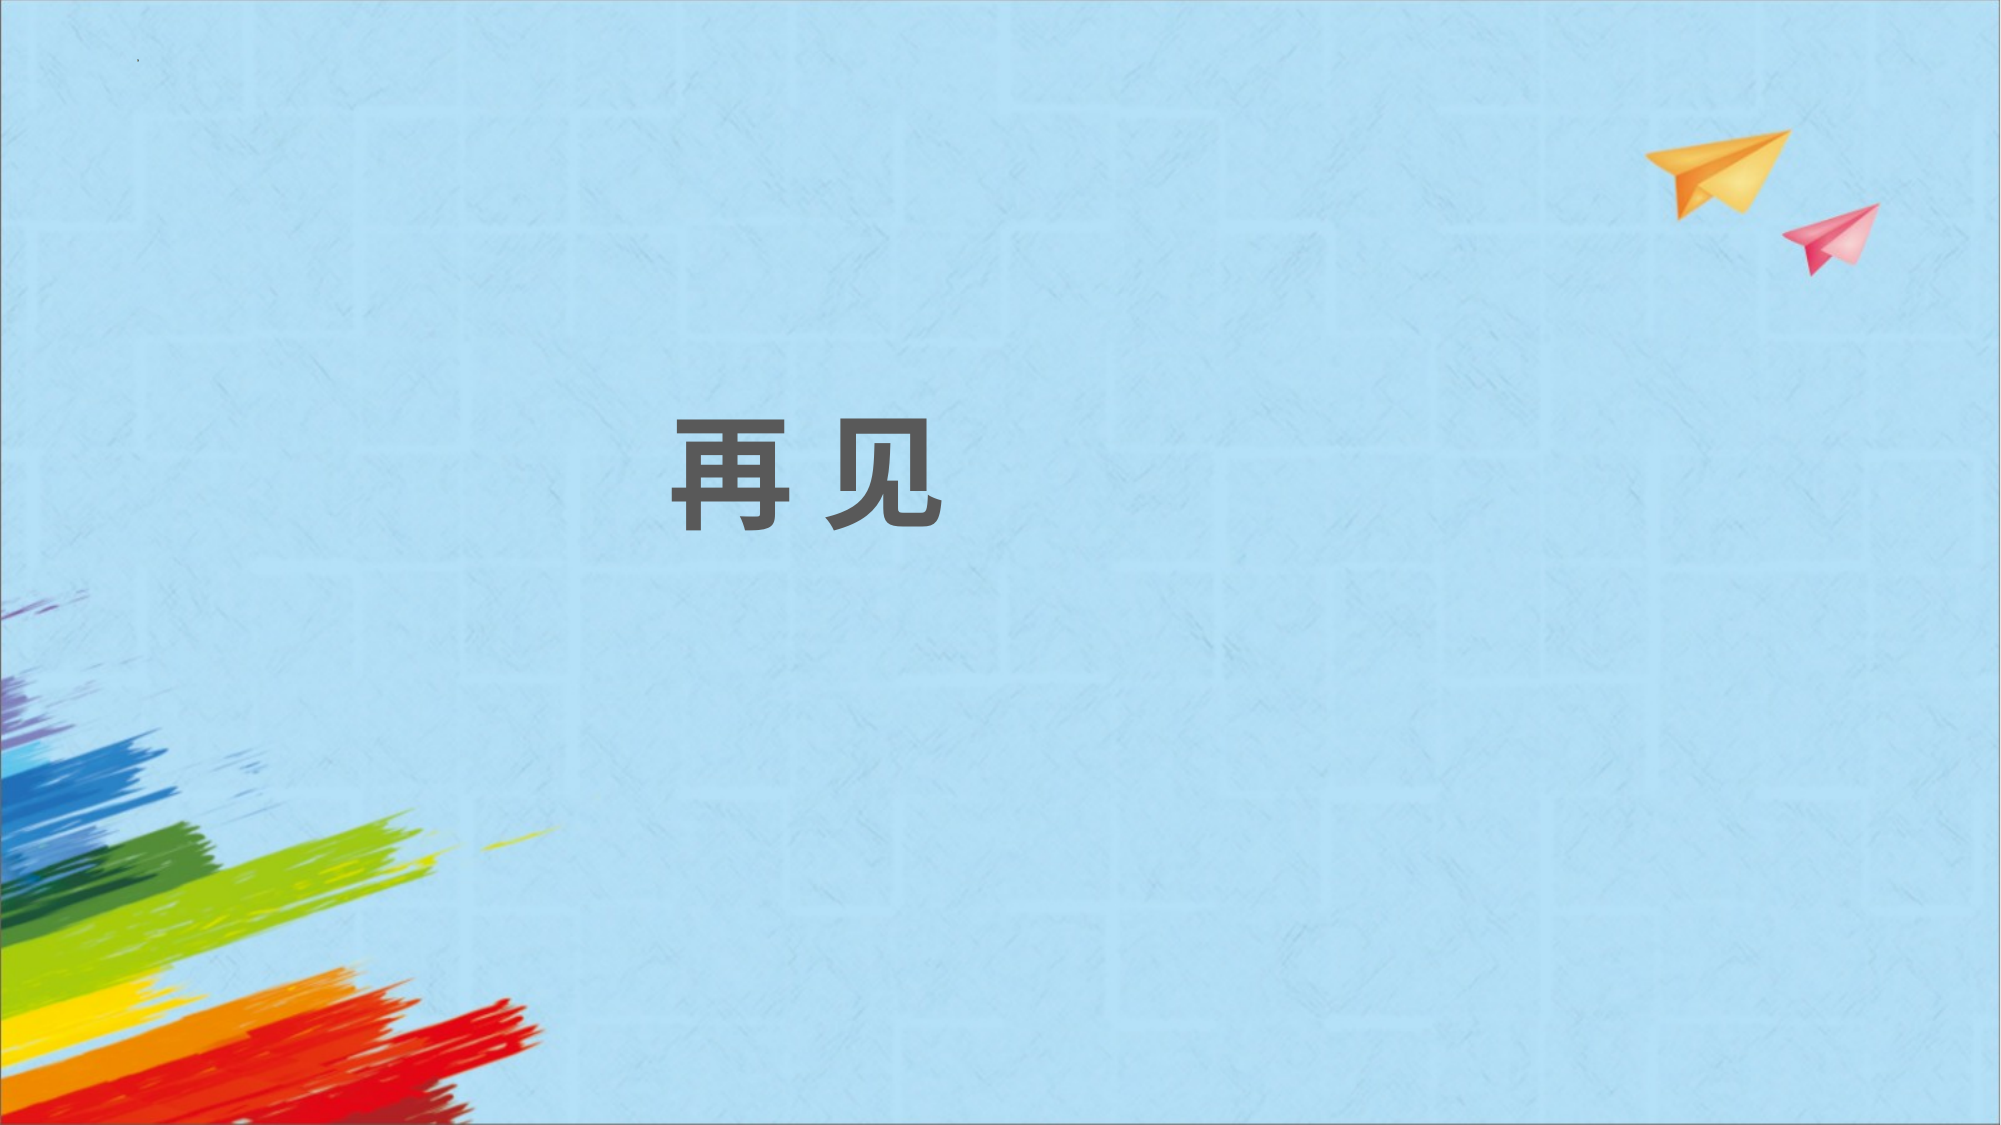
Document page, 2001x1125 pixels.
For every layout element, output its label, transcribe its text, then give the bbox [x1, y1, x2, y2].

title 再 见 [249, 363, 1365, 576]
picture [0, 0, 2001, 1125]
